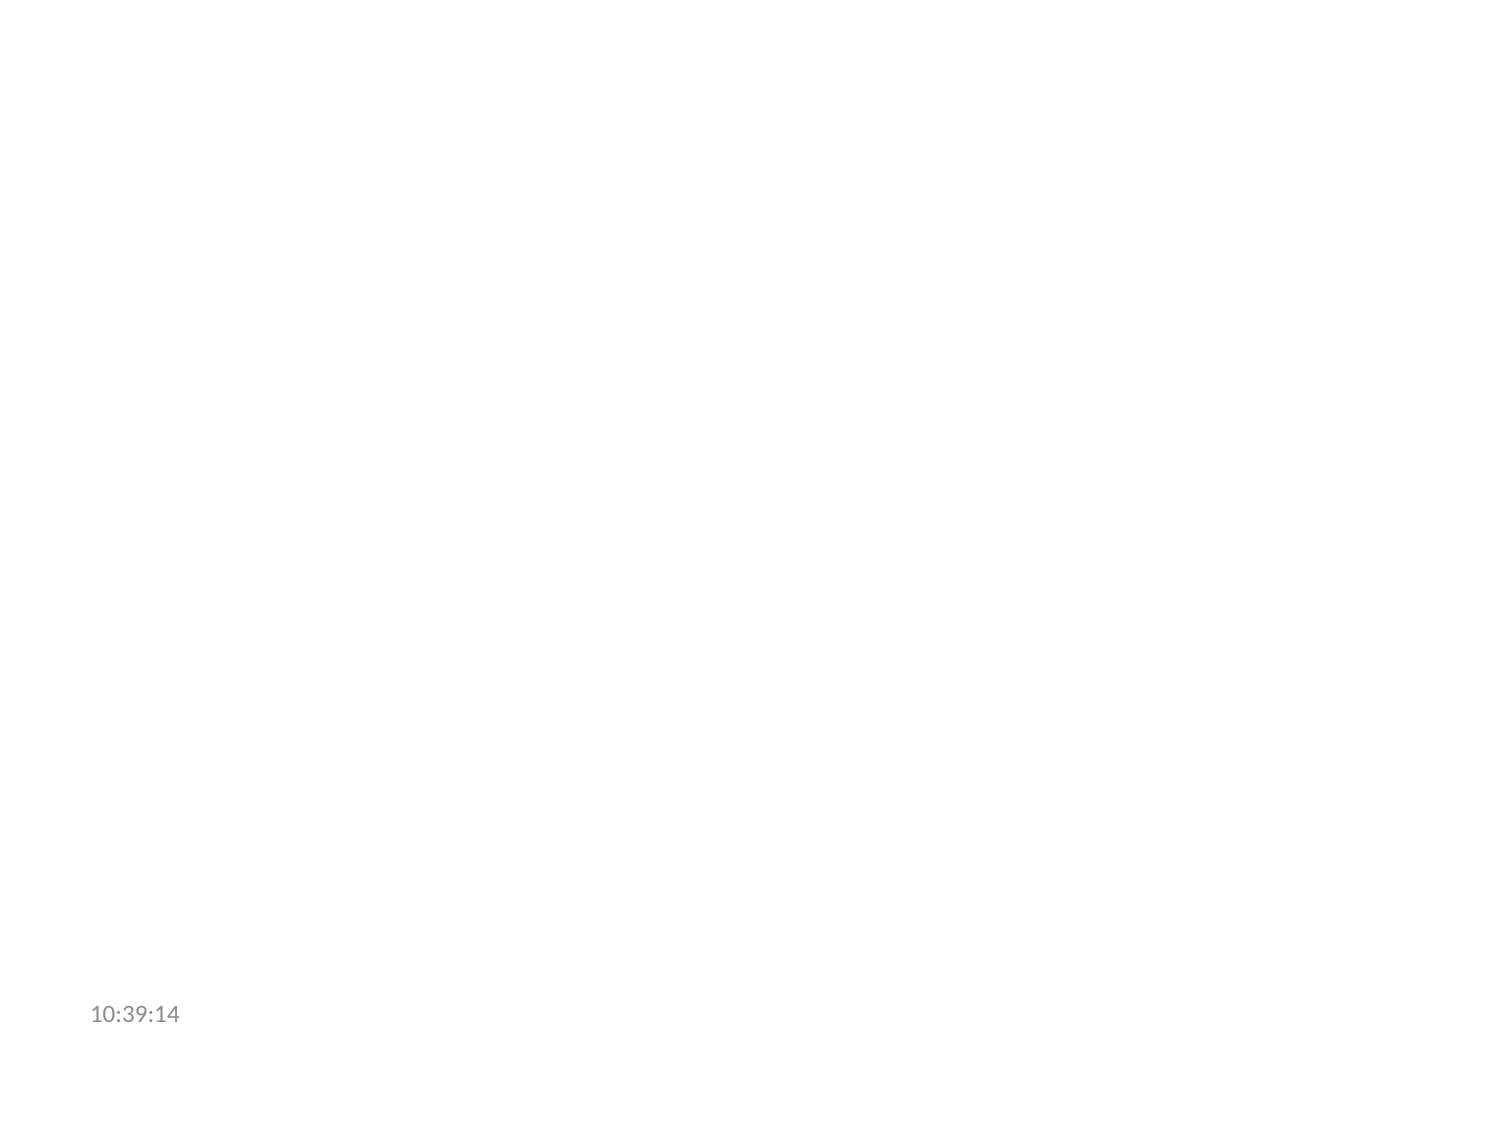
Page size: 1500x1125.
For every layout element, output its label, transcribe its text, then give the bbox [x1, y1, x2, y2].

text_box 15:35:09 [75, 982, 425, 1043]
